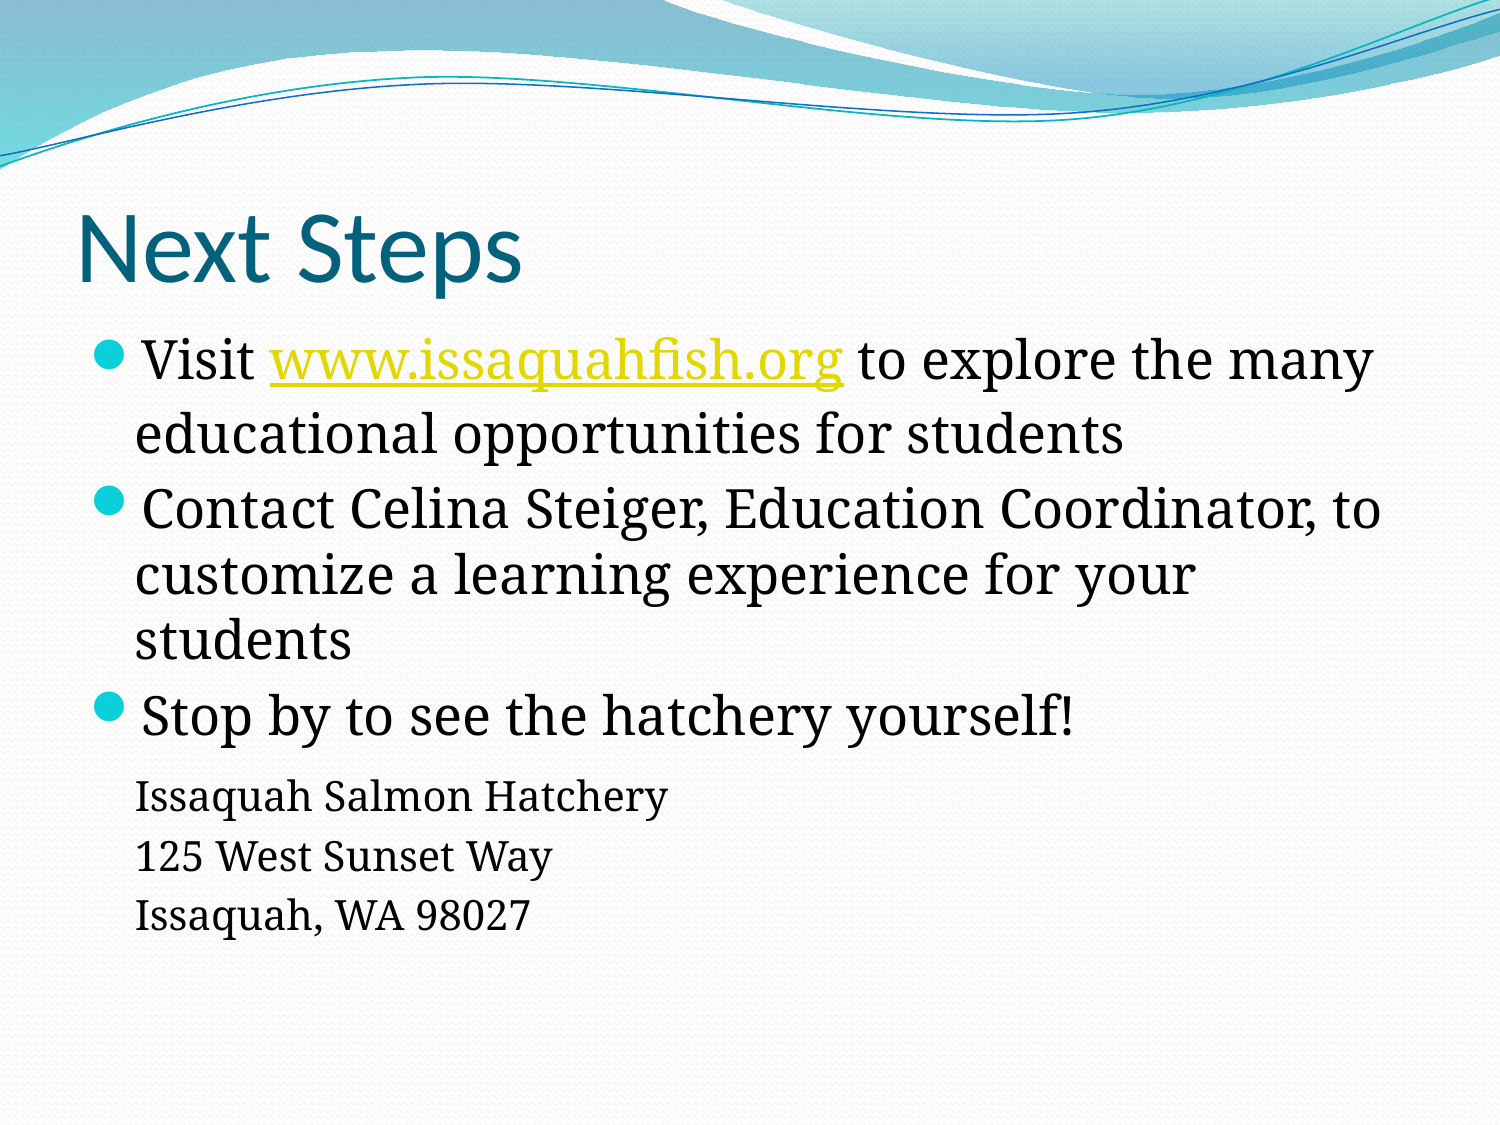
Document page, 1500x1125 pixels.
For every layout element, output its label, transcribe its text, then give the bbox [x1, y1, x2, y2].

title Next Steps [75, 115, 1425, 303]
list Visit www.issaquahfish.org to explore the many educational opportunities for students Contact Celina Steiger, Education Coordinator, to customize a learning experience for your students Stop by to see the hatchery yourself! Issaquah Salmon Hatchery 125 West Sunset Way Issaquah, WA 98027 [75, 317, 1425, 1038]
